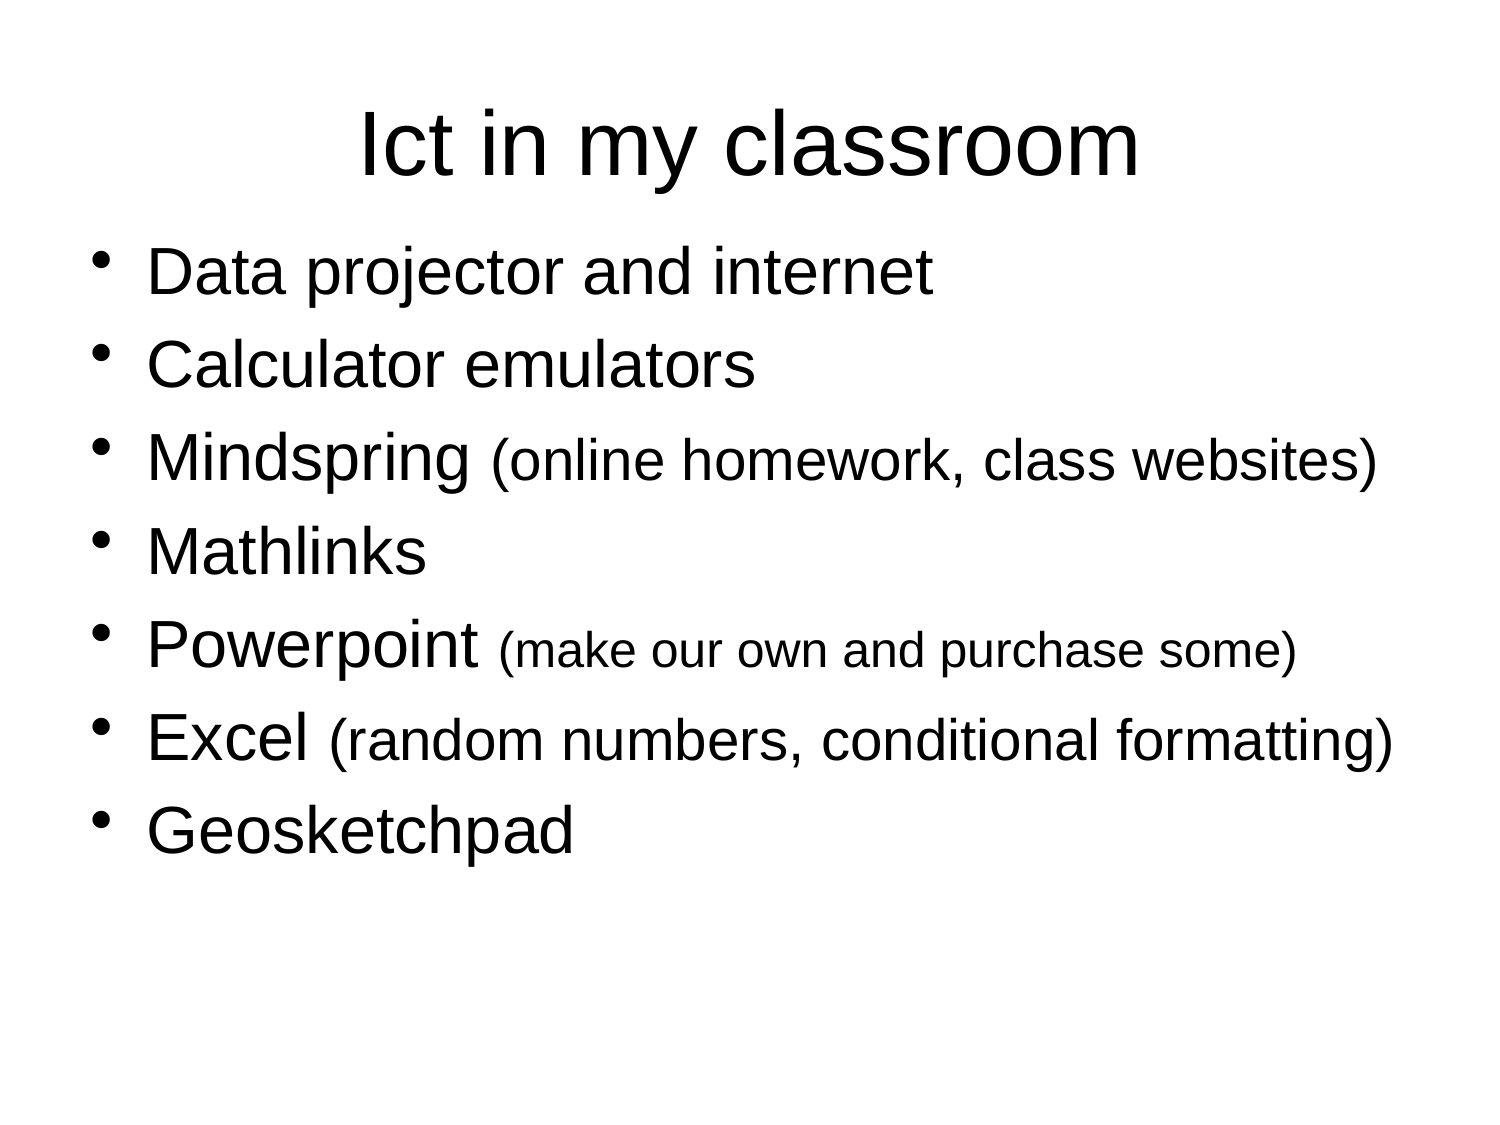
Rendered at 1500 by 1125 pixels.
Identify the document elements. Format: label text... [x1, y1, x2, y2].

list Data projector and internet Calculator emulators Mindspring (online homework, class websites) Mathlinks Powerpoint (make our own and purchase some) Excel (random numbers, conditional formatting) Geosketchpad [74, 219, 1426, 1059]
title Ict in my classroom [74, 44, 1426, 219]
